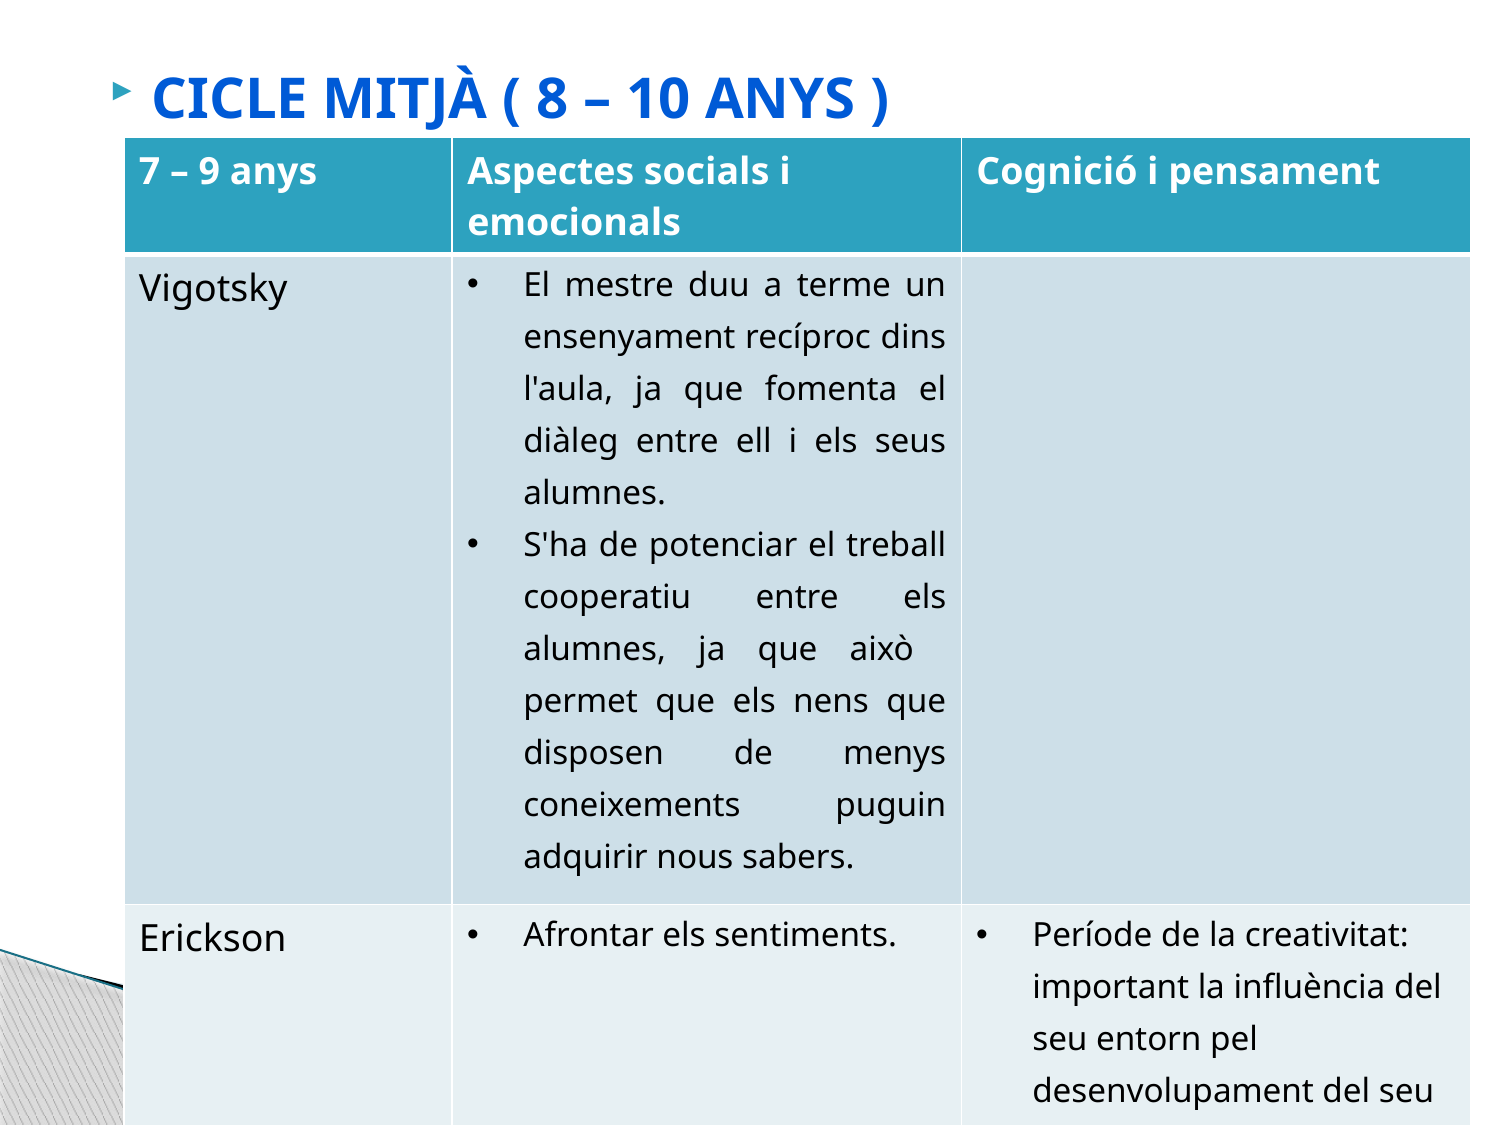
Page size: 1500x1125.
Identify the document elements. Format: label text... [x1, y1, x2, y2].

table_cell El mestre duu a terme un ensenyament recíproc dins l'aula, ja que fomenta el diàleg entre ell i els seus alumnes. S'ha de potenciar el treball cooperatiu entre els alumnes, ja que això permet que els nens que disposen de menys coneixements puguin adquirir nous sabers. [453, 257, 961, 904]
list Cicle mitjà ( 8 – 10 anys ) [76, 54, 1427, 797]
table_cell Erickson [125, 905, 451, 1125]
table_header Cognició i pensament [962, 138, 1470, 252]
table_cell Període de la creativitat: important la influència del seu entorn pel desenvolupament del seu aprenentatge i la seva personalitat. [962, 905, 1470, 1125]
table_header Aspectes socials i emocionals [453, 138, 961, 252]
table_cell Afrontar els sentiments. [453, 905, 961, 1125]
table_cell [962, 257, 1470, 904]
table_cell Vigotsky [125, 257, 451, 904]
table_header 7 – 9 anys [125, 138, 451, 252]
